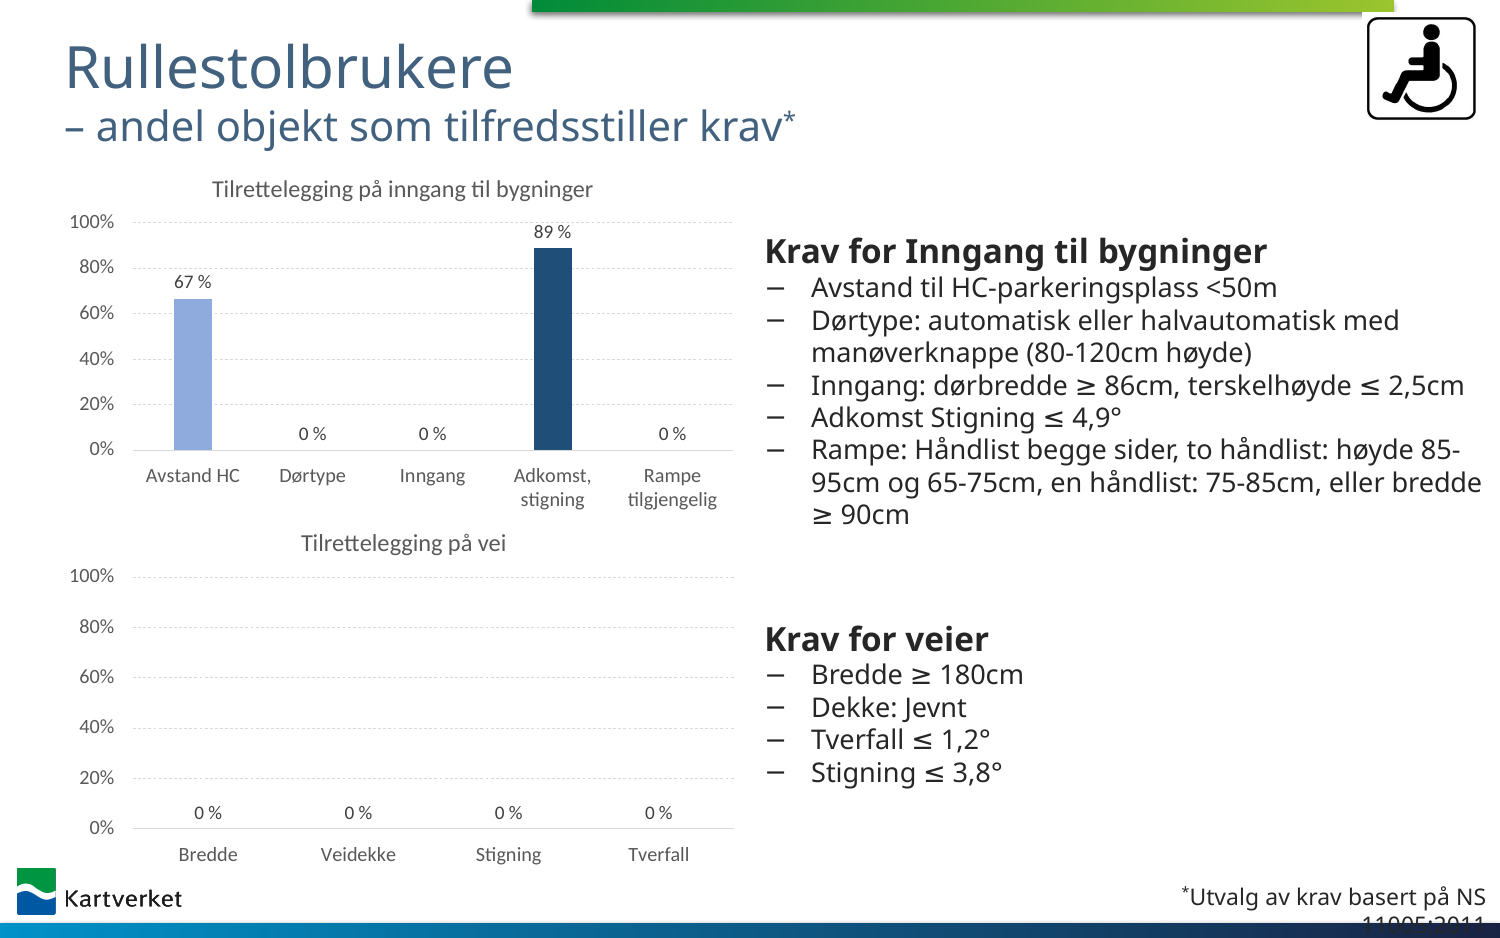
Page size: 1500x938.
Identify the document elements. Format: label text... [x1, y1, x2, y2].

picture [62, 166, 744, 519]
picture [1362, 12, 1481, 126]
text_box Rullestolbrukere – andel objekt som tilfredsstiller krav* [49, 25, 1431, 158]
text_box Krav for veier Bredde ≥ 180cm Dekke: Jevnt Tverfall ≤ 1,2° Stigning ≤ 3,8° [749, 610, 1500, 795]
text_box Krav for Inngang til bygninger Avstand til HC-parkeringsplass <50m Dørtype: automatisk eller halvautomatisk med manøverknappe (80-120cm høyde) Inngang: dørbredde ≥ 86cm, terskelhøyde ≤ 2,5cm Adkomst Stigning ≤ 4,9° Rampe: Håndlist begge sider, to håndlist: høyde 85-95cm og 65-75cm, en håndlist: 75-85cm, eller bredde ≥ 90cm [749, 223, 1500, 538]
text_box *Utvalg av krav basert på NS 11005:2011 [1068, 873, 1500, 938]
picture [62, 520, 746, 874]
